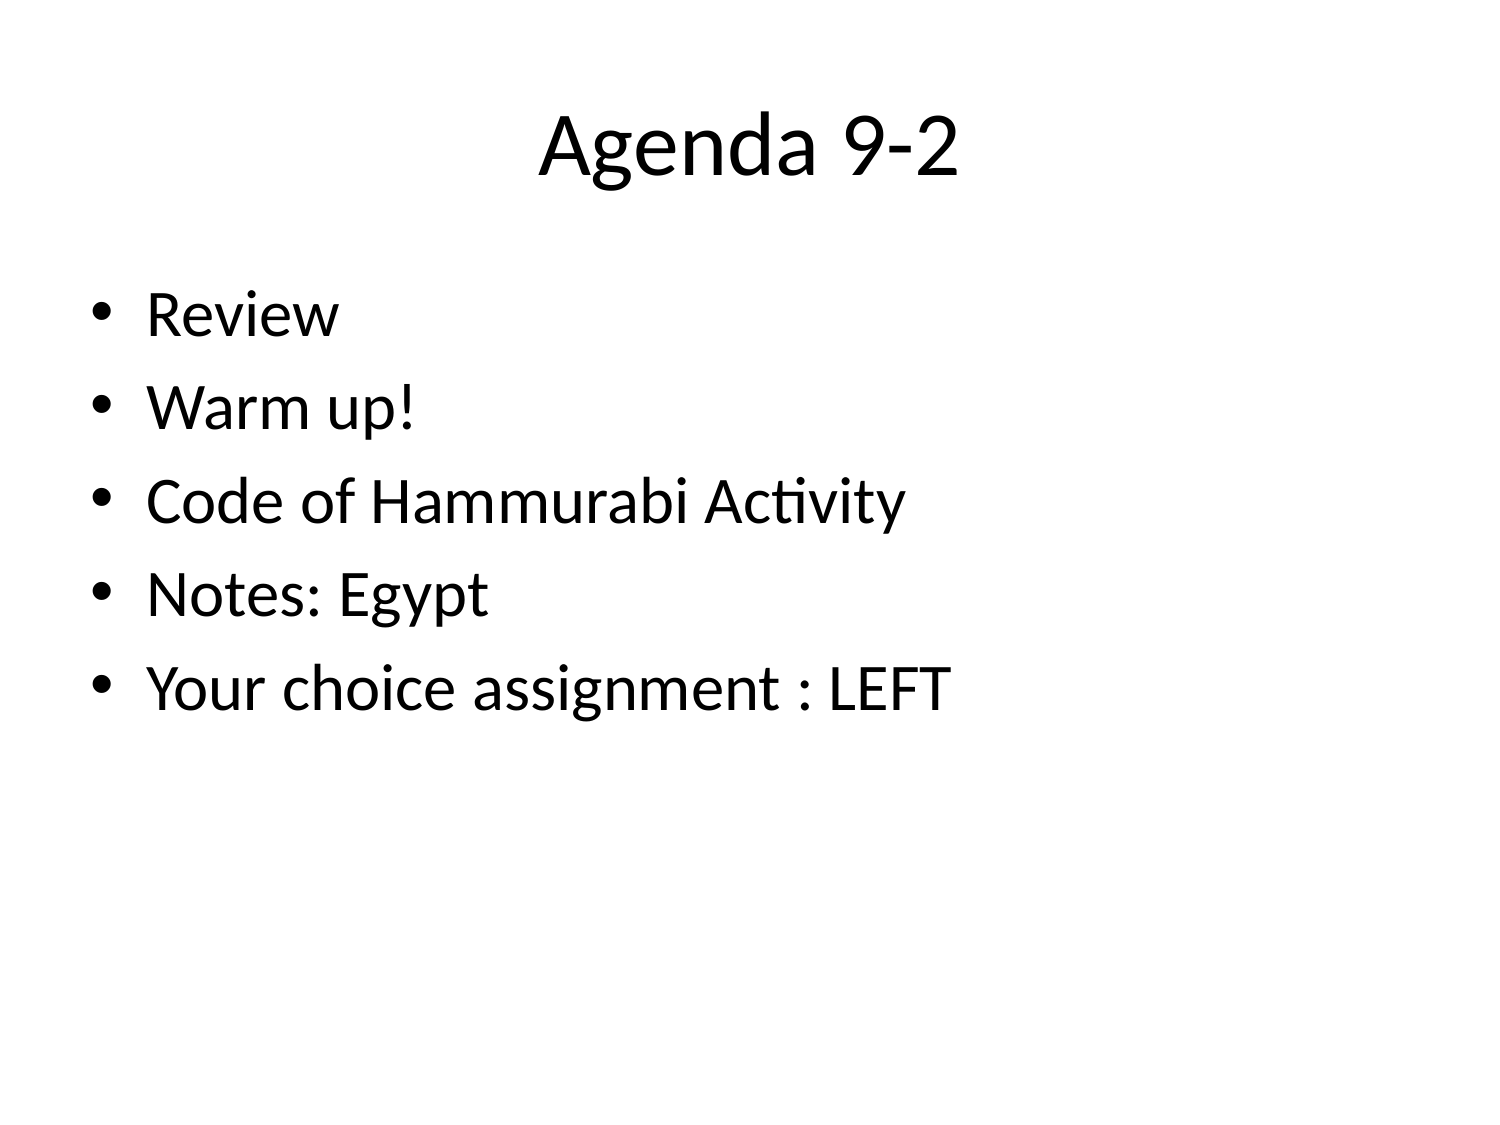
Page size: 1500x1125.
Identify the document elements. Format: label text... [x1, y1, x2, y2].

title Agenda 9-2 [75, 45, 1425, 233]
list Review Warm up! Code of Hammurabi Activity Notes: Egypt Your choice assignment : LEFT [75, 262, 1425, 1005]
